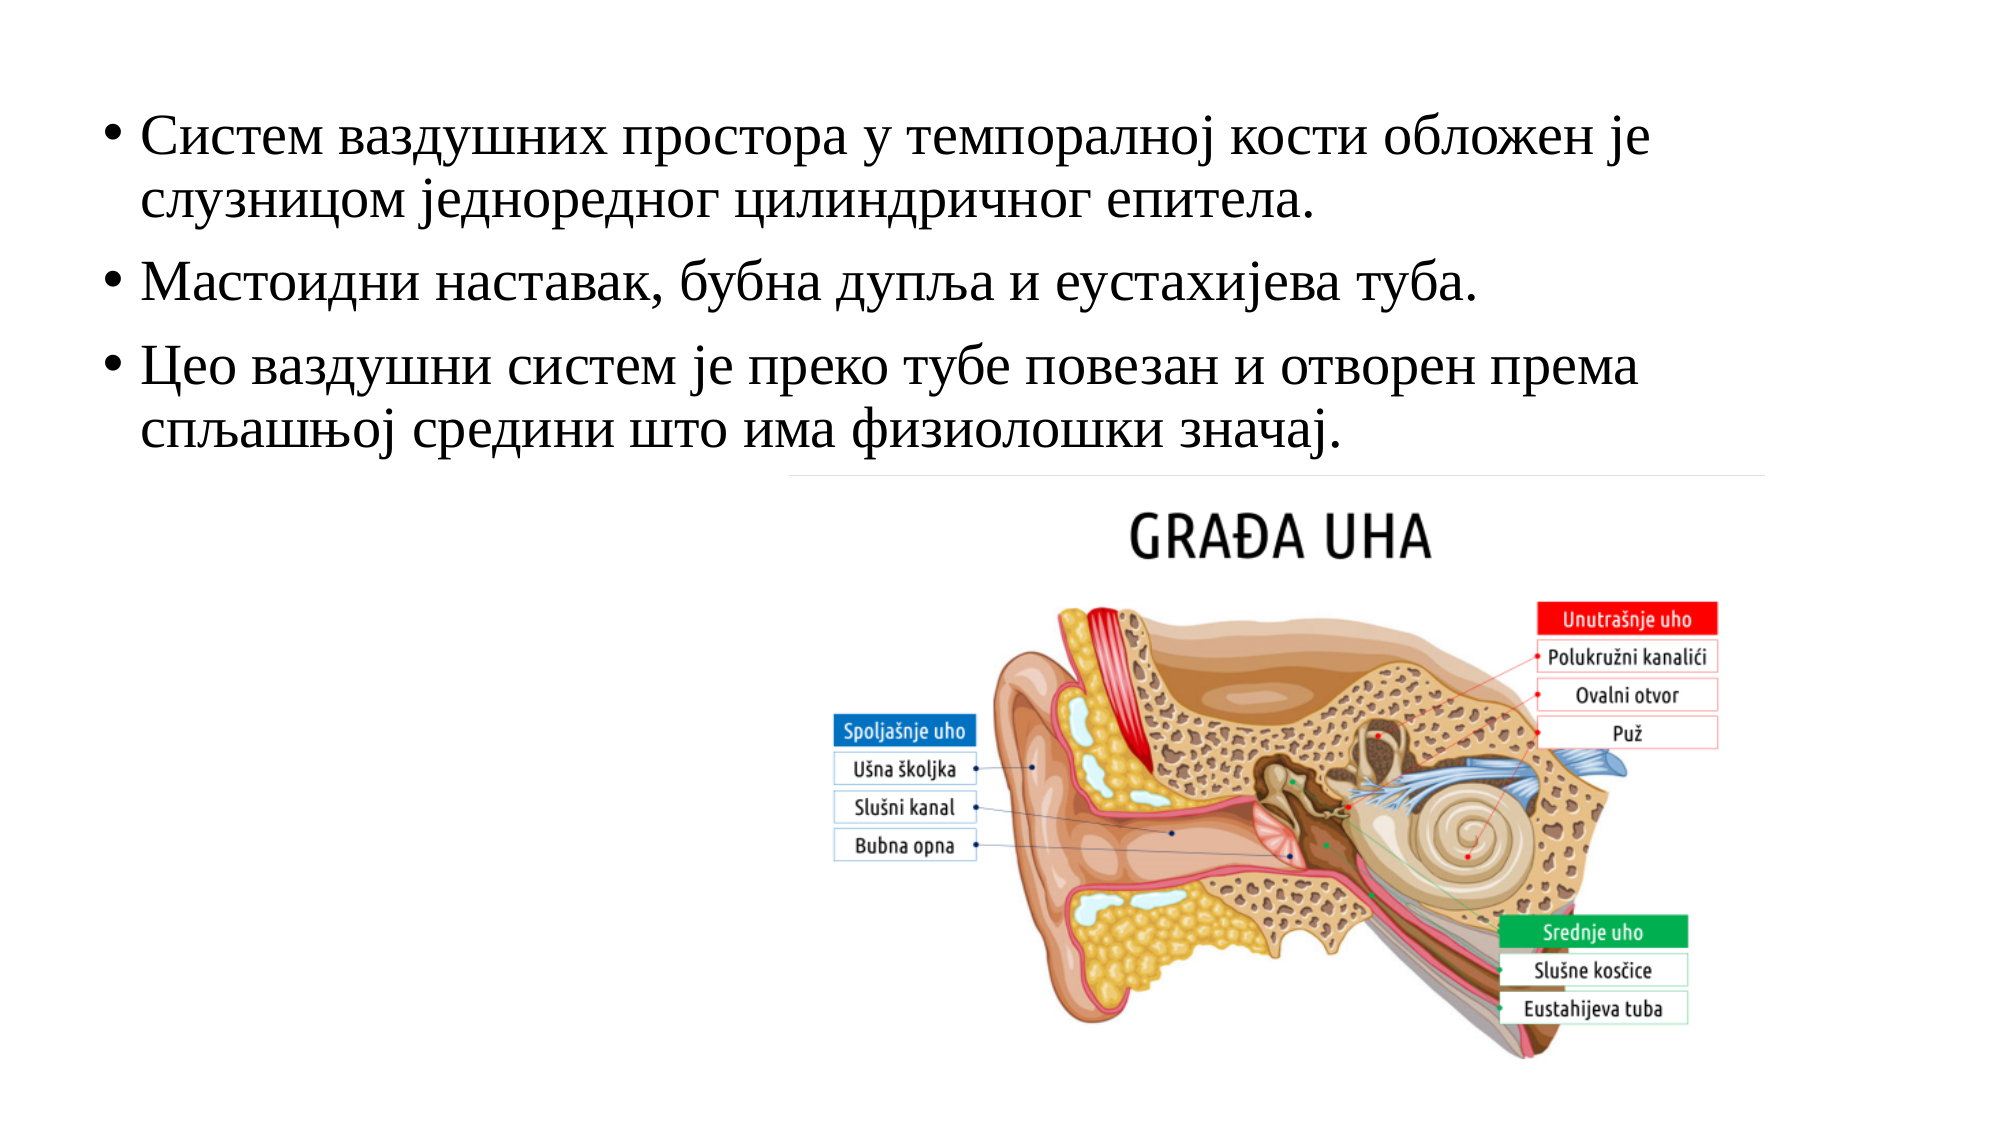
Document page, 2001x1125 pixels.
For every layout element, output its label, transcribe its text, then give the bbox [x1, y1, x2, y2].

picture [789, 474, 1765, 1094]
list Систем ваздушних простора у темпоралној кости обложен je слузницом једноредног цилиндричног епитела. Мастоидни наставак, бубна дупља и еустахијева туба. Цео ваздушни систем је преко тубе повезан и отворен према спљашњој средини што има физиолошки значај. [87, 96, 1813, 479]
